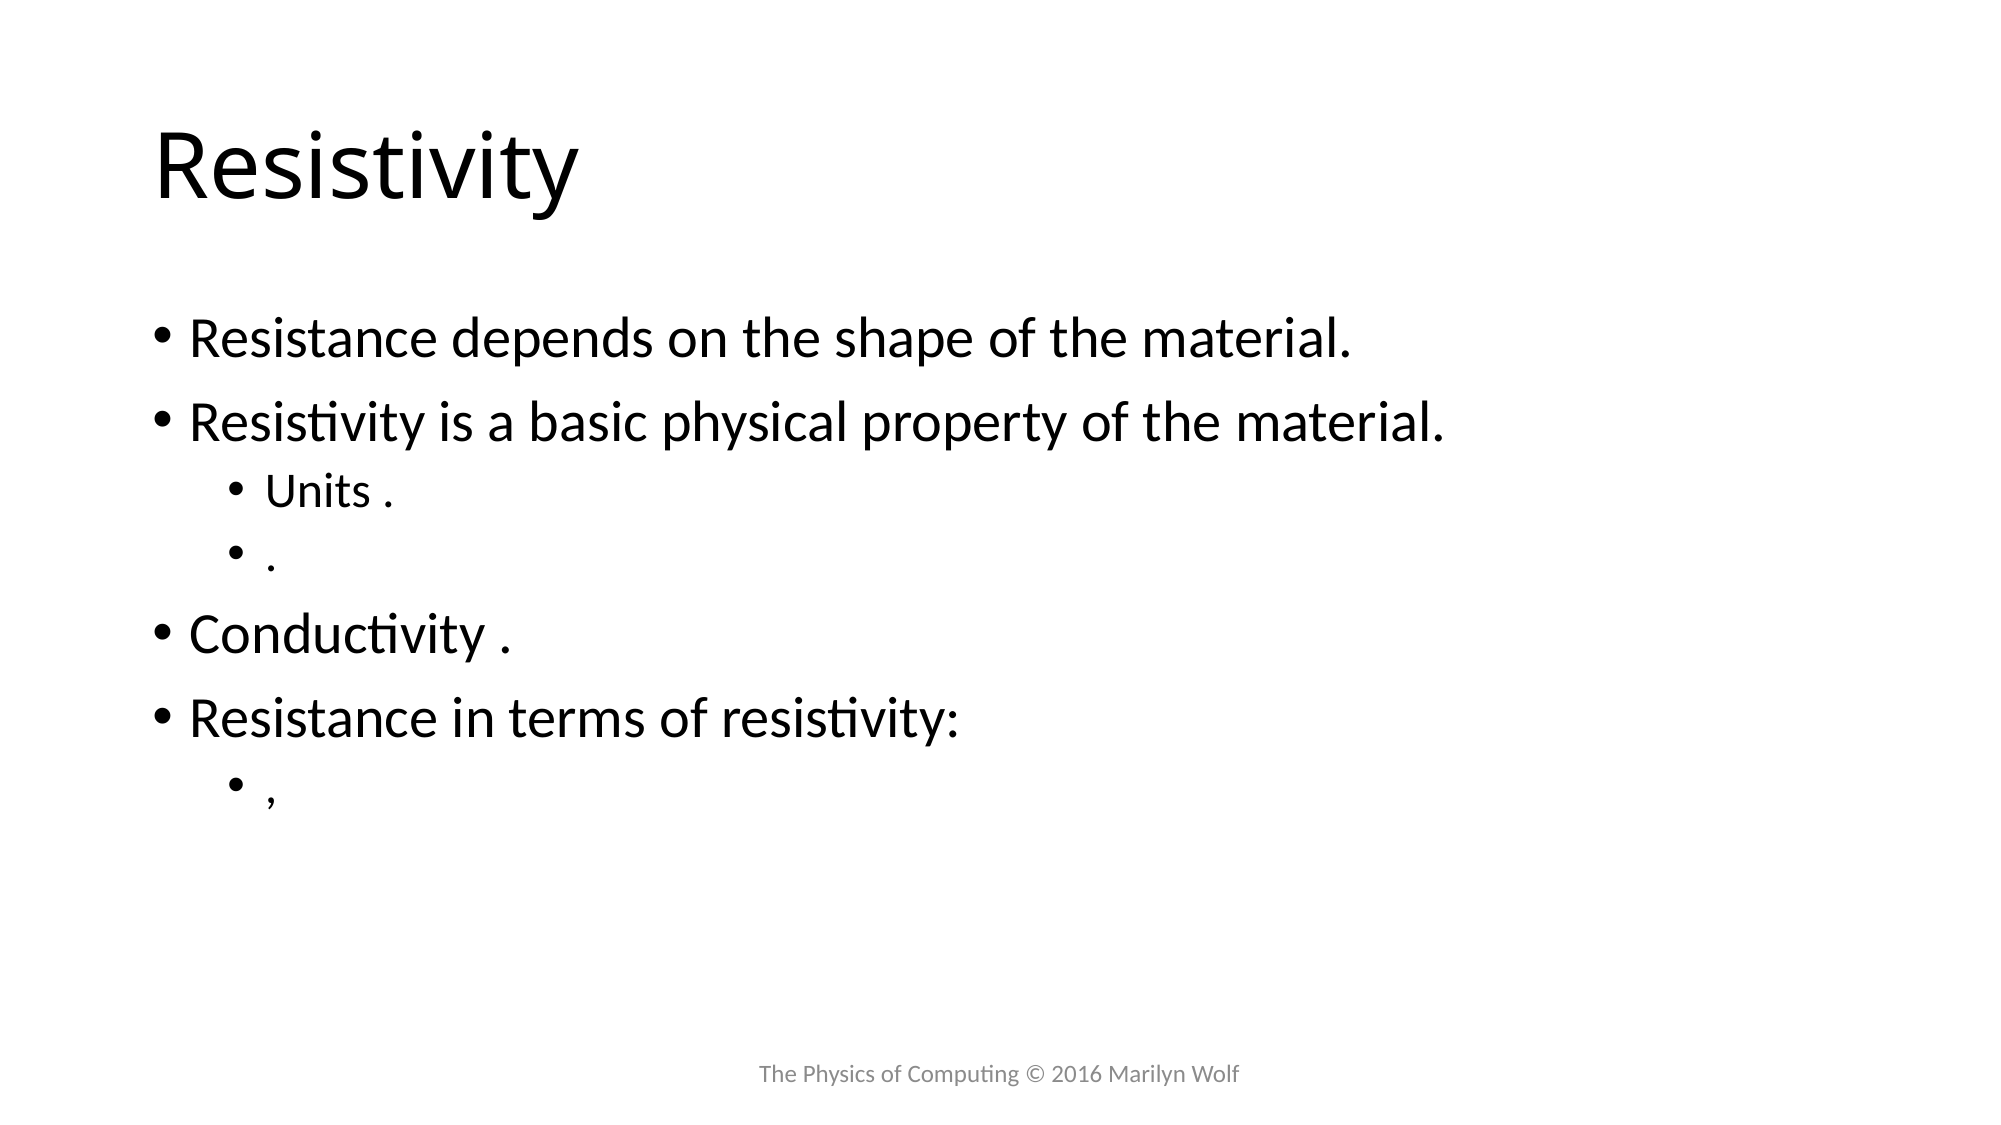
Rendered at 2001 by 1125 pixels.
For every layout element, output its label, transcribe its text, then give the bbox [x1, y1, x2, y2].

title Resistivity [137, 59, 1863, 278]
footer The Physics of Computing © 2016 Marilyn Wolf [662, 1042, 1338, 1103]
